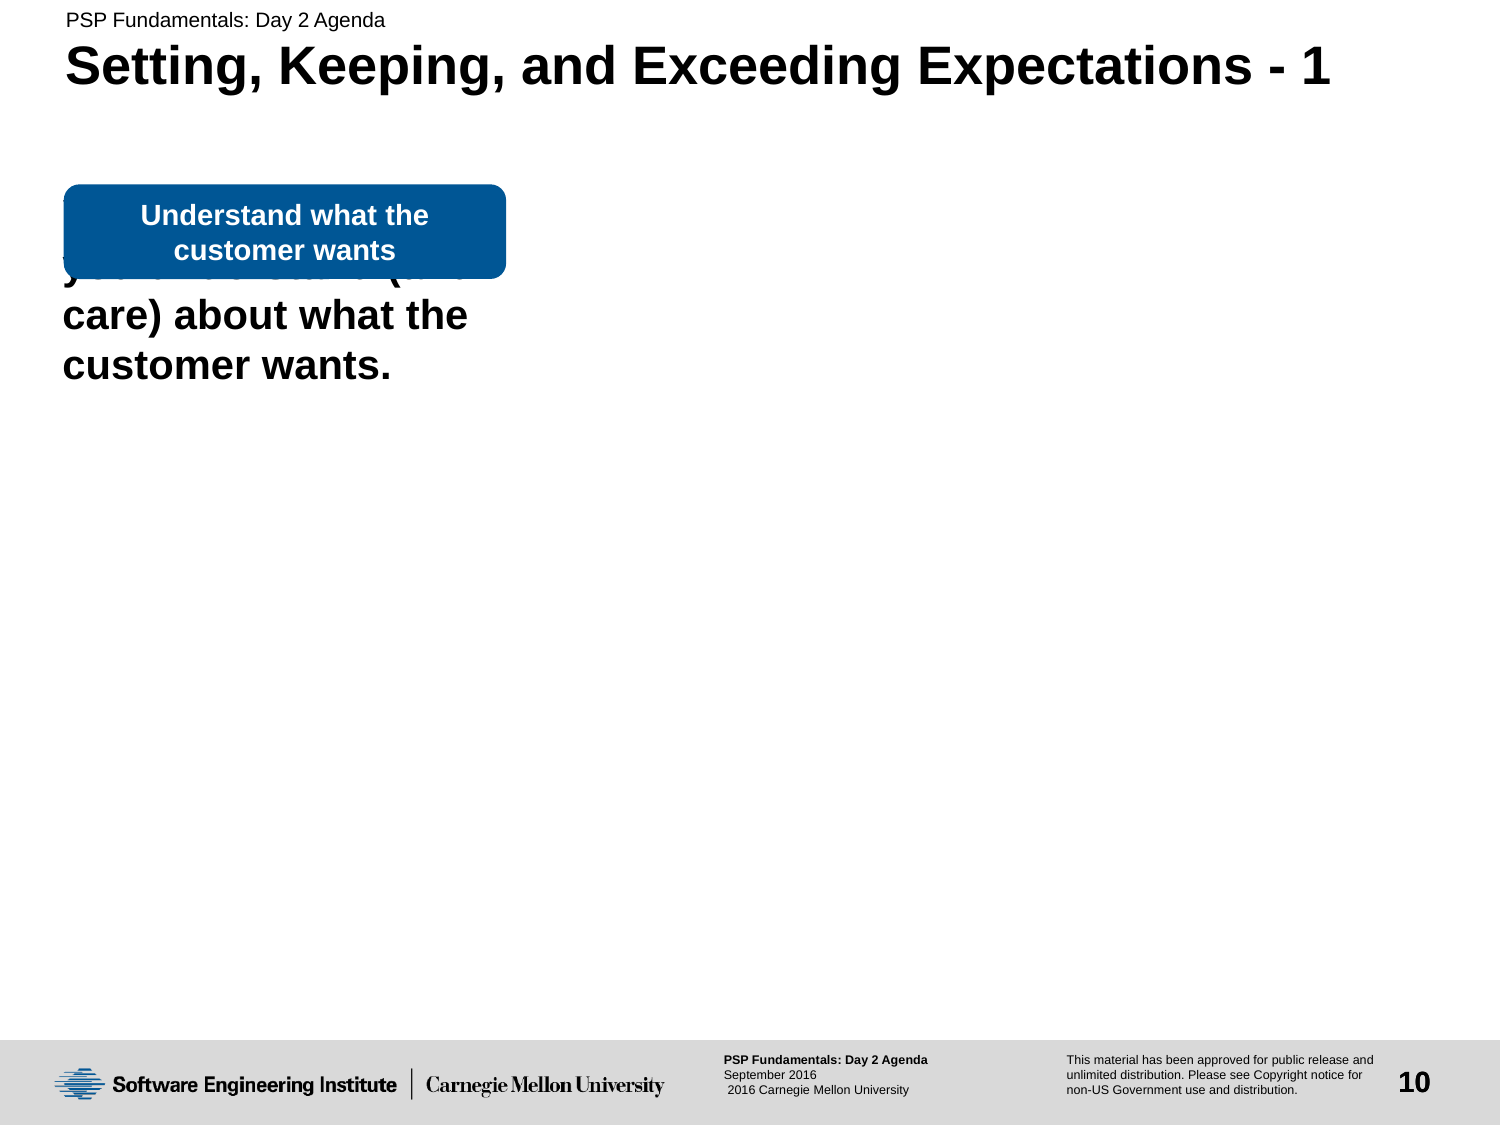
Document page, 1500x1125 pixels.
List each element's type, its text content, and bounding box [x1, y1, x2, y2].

title Setting, Keeping, and Exceeding Expectations - 1 [65, 37, 1430, 148]
text_box Understand what the customer wants [63, 183, 507, 280]
picture [46, 1061, 673, 1104]
list You must show that you understand (and care) about what the customer wants. [62, 187, 507, 1000]
